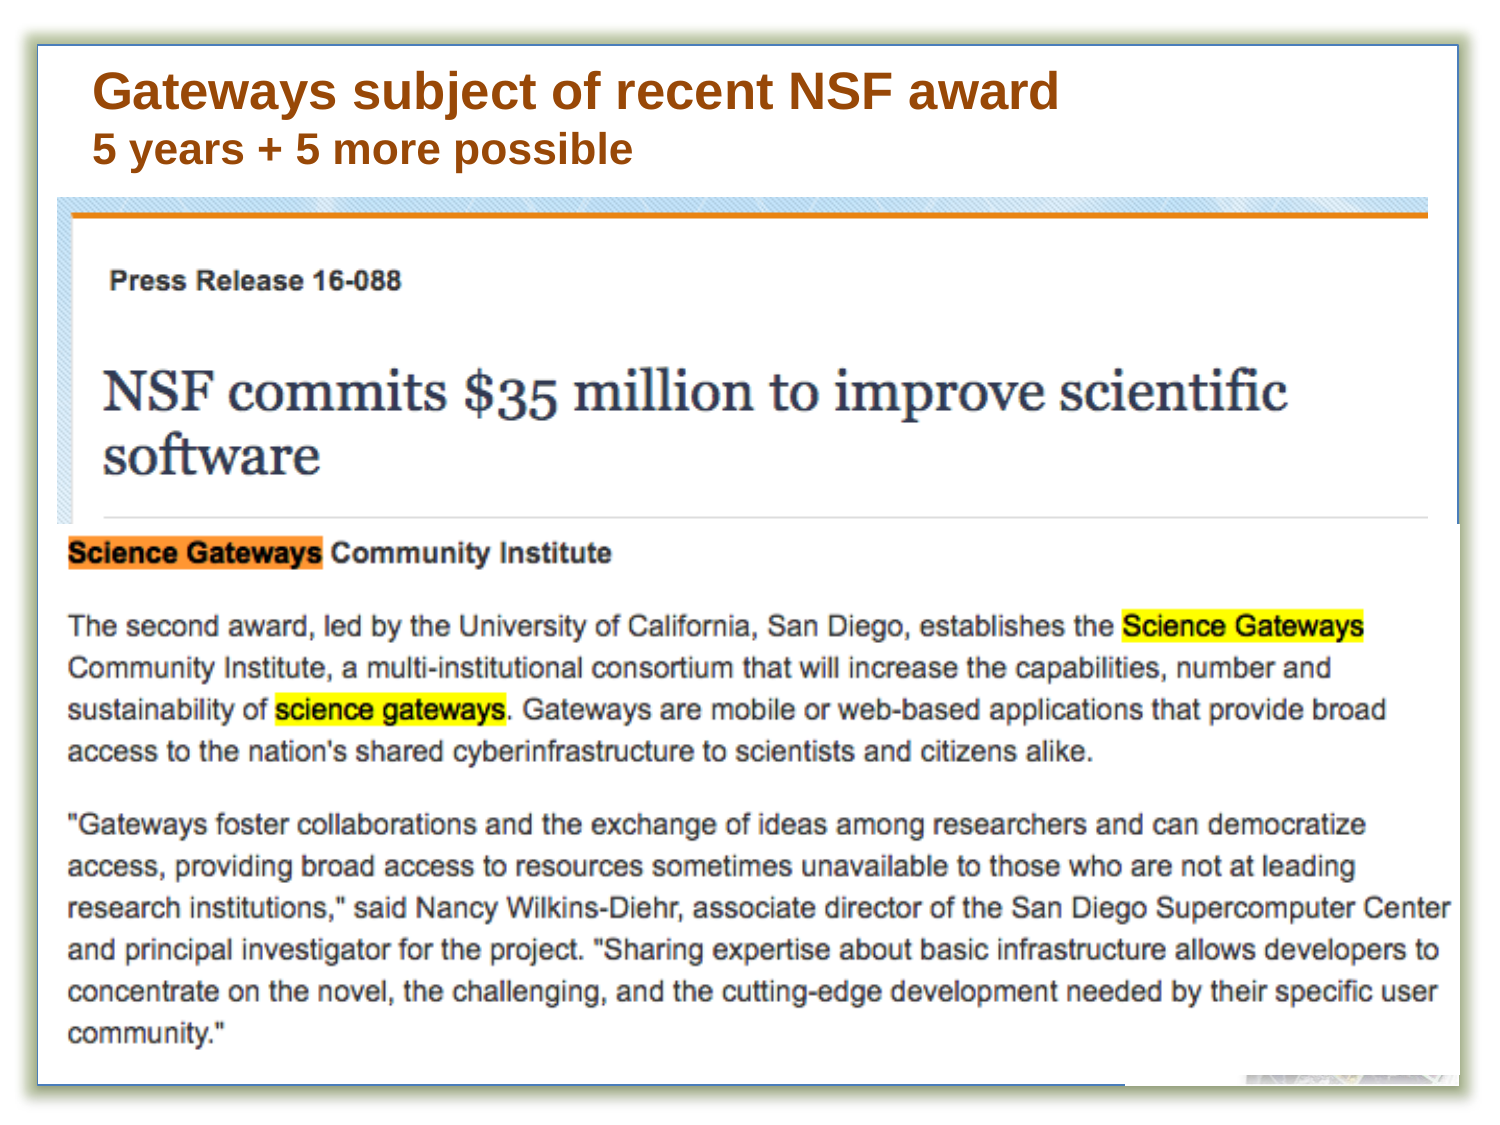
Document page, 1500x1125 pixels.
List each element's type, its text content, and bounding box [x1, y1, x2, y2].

picture [44, 197, 1460, 1086]
title Gateways subject of recent NSF award 5 years + 5 more possible [77, 49, 1428, 182]
